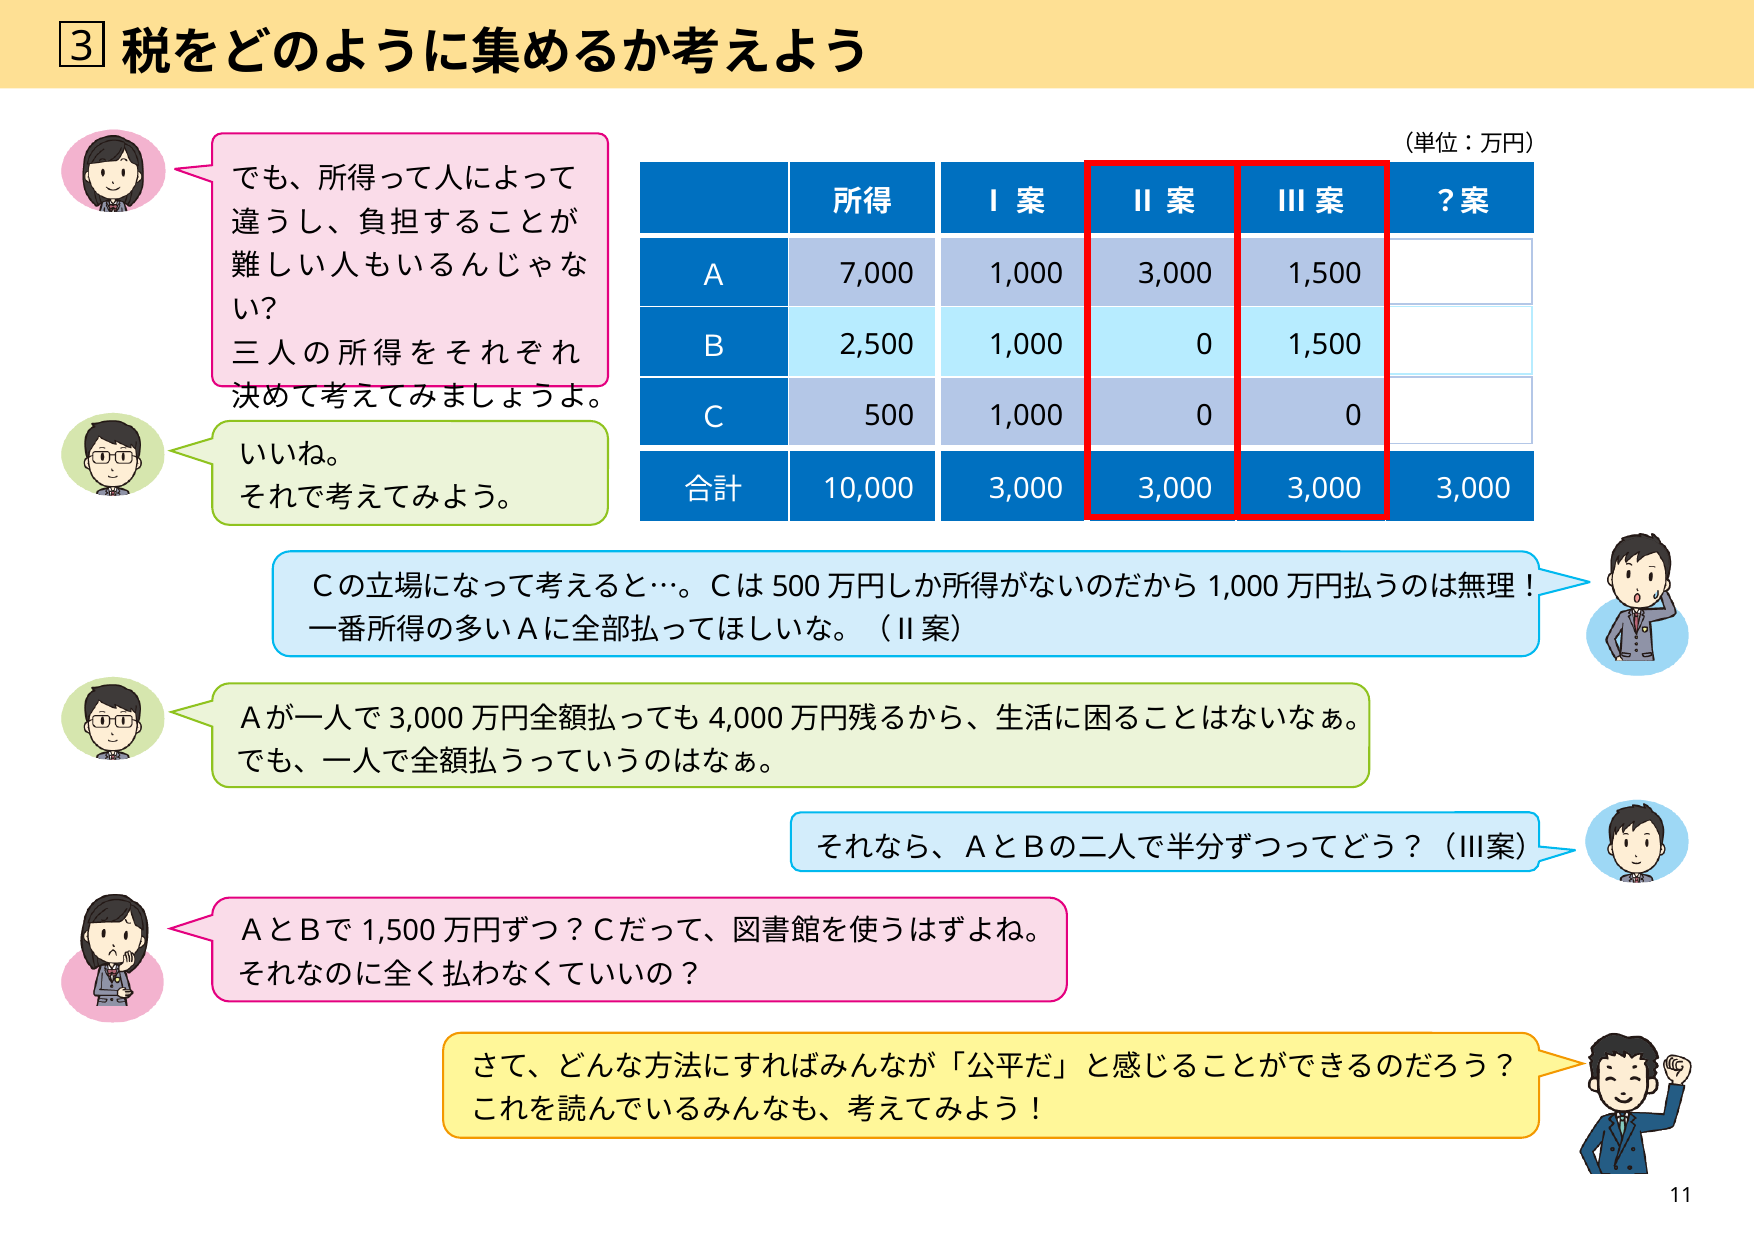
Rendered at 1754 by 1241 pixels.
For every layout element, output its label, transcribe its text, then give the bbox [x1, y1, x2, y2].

table_header ？案 [1388, 162, 1534, 233]
text_box [1545, 846, 1576, 861]
table_cell Ａ [640, 238, 788, 306]
table_cell 10,000 [790, 451, 935, 521]
table_cell Ｃ [640, 378, 788, 445]
table_cell 7,000 [789, 238, 935, 306]
text_box いいね。 それで考えてみよう。 [238, 435, 528, 514]
text_box [167, 419, 610, 526]
picture [61, 676, 165, 760]
table_header [640, 162, 788, 233]
text_box [271, 550, 1540, 658]
picture [61, 129, 166, 212]
table_cell 1,000 [941, 378, 1086, 445]
picture [1570, 1021, 1697, 1174]
table_header 所得 [790, 162, 935, 233]
picture [1585, 799, 1689, 883]
title 税をどのように集めるか考えよう [120, 19, 1716, 72]
picture [61, 412, 165, 496]
table_cell 合計 [640, 451, 788, 521]
table_cell 1,000 [941, 238, 1086, 306]
text_box [166, 896, 1068, 1003]
table_header Ⅰ案 [941, 162, 1084, 233]
text_box [789, 811, 1541, 873]
text_box 3 [63, 18, 100, 70]
table_cell Ｂ [640, 307, 788, 376]
text_box [167, 682, 1371, 789]
text_box それなら、ＡとＢの二人で半分ずつってどう？（Ⅲ案） [815, 828, 1545, 864]
text_box （単位：万円） [1391, 128, 1549, 156]
text_box Ａが一人で3,000万円全額払っても4,000万円残るから、生活に困ることはないなぁ。 でも、一人で全額払うっていうのはなぁ。 [235, 699, 1376, 778]
text_box ＡとＢで1,500万円ずつ？Ｃだって、図書館を使うはずよね。 それなのに全く払わなくていいの？ [237, 911, 1055, 991]
table_cell 1,000 [941, 307, 1086, 376]
text_box Ｃの立場になって考えると…。Ｃは500万円しか所得がないのだから1,000万円払うのは無理！ 一番所得の多いＡに全部払ってほしいな。（Ⅱ案） [308, 567, 1545, 646]
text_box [1387, 239, 1532, 444]
text_box [1086, 162, 1236, 518]
picture [61, 891, 164, 1023]
picture [1586, 530, 1689, 676]
table_cell 2,500 [789, 307, 935, 376]
text_box [442, 1031, 1570, 1139]
text_box [1545, 569, 1586, 595]
text_box [174, 132, 610, 388]
table_cell 3,000 [1386, 451, 1534, 521]
table_cell 500 [789, 378, 935, 445]
text_box 11 [1670, 1182, 1693, 1208]
table_cell 3,000 [941, 451, 1084, 521]
text_box さて、どんな方法にすればみんなが「公平だ」と感じることができるのだろう？ これを読んでいるみんなも、考えてみよう！ [470, 1046, 1520, 1126]
text_box [1236, 162, 1388, 518]
text_box でも、所得って人によって 違うし、負担することが 難しい人もいるんじゃない？ 三人の所得をそれぞれ 決めて考えてみましょうよ。 [231, 150, 589, 413]
